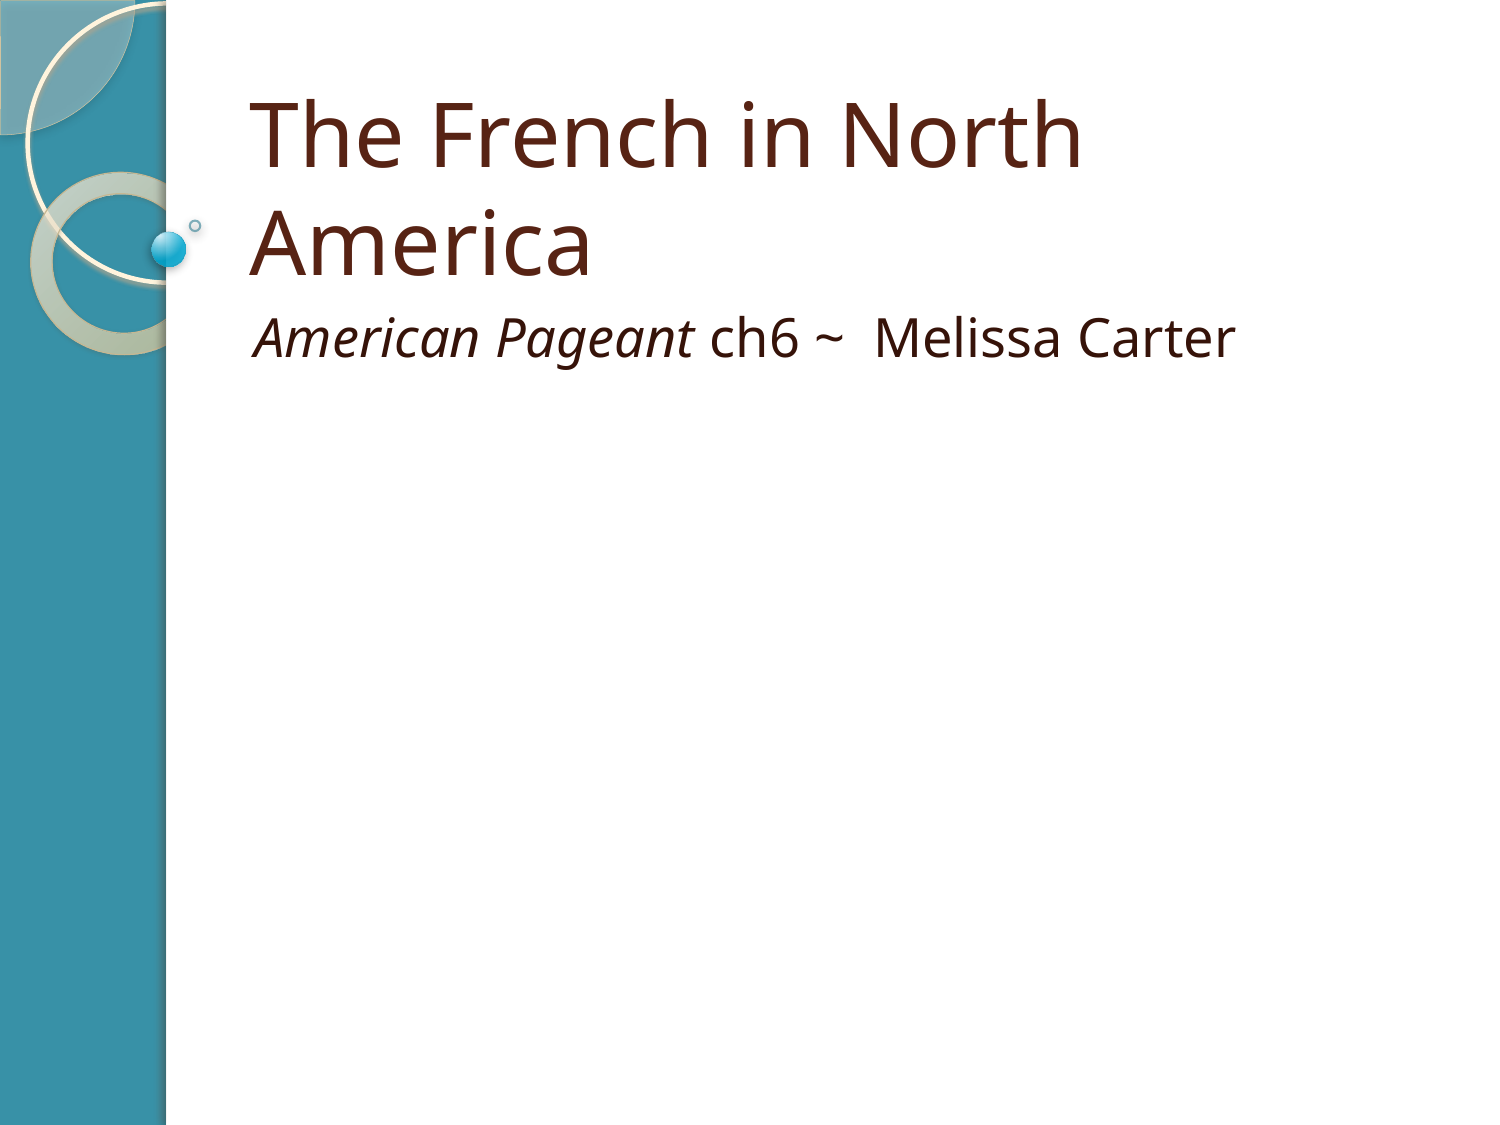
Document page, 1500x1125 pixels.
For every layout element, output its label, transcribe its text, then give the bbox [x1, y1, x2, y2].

title The French in North America [234, 59, 1450, 301]
subtitle American Pageant ch6 ~ Melissa Carter [234, 303, 1450, 591]
